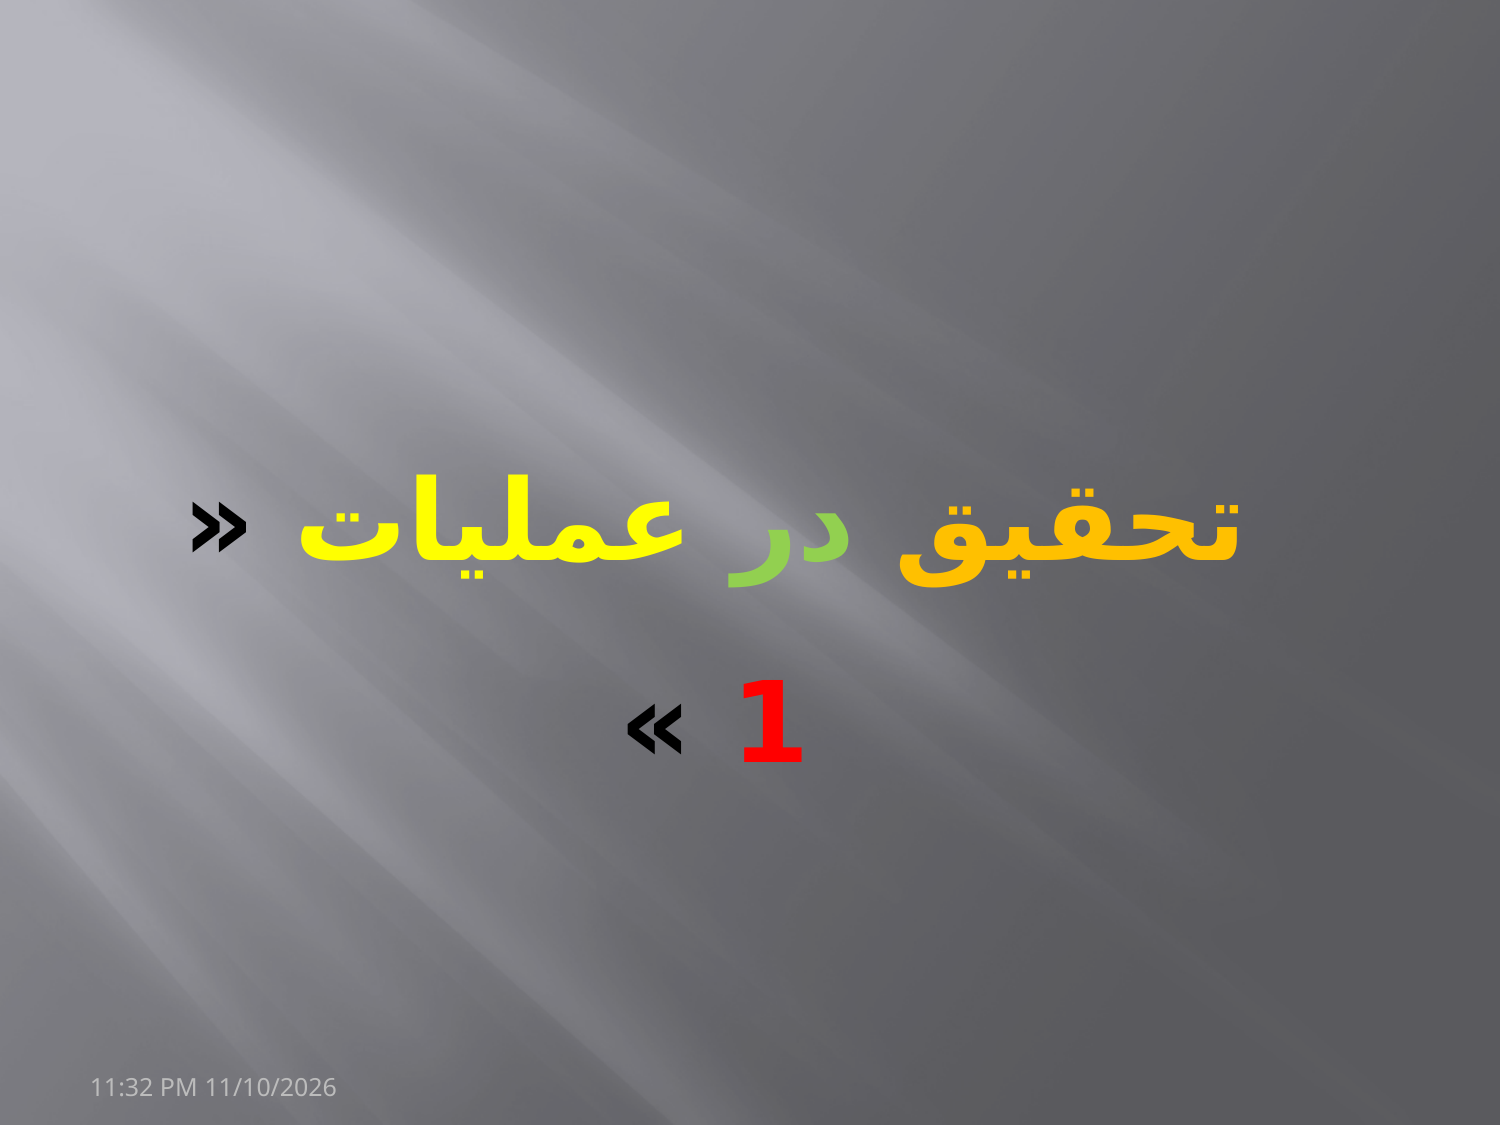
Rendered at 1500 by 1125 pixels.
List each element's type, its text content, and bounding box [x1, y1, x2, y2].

text_box تحقیق در عملیات « 1 » [135, 373, 1294, 793]
slide_number 20/مارس/1 [75, 1052, 425, 1113]
